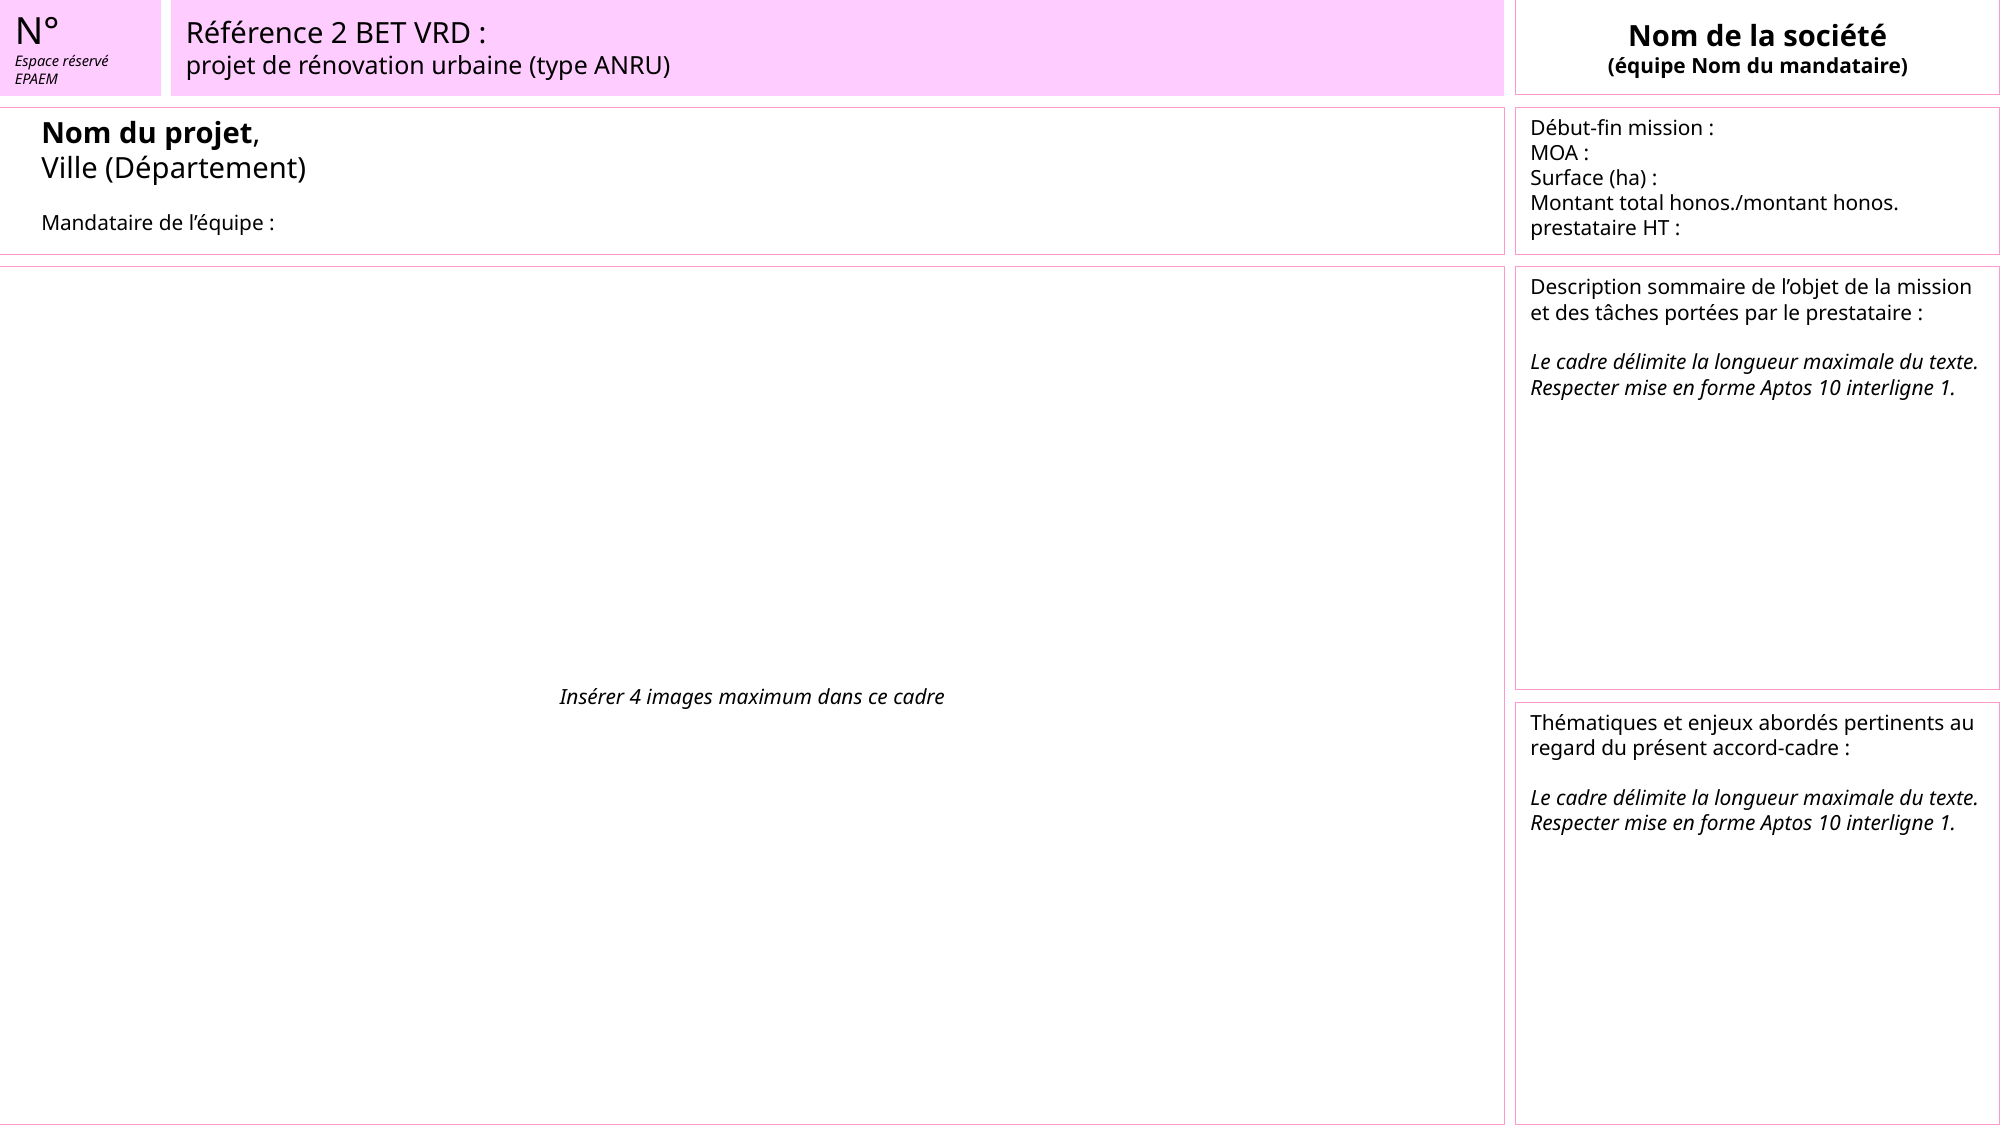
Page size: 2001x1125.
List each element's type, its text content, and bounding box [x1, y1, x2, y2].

text_box Thématiques et enjeux abordés pertinents au regard du présent accord-cadre : Le cadre délimite la longueur maximale du texte. Respecter mise en forme Aptos 10 interligne 1. [1515, 702, 2000, 1125]
text_box N° Espace réservé EPAEM [0, 0, 162, 96]
text_box Début-fin mission : MOA : Surface (ha) : Montant total honos./montant honos. prestataire HT : [1515, 107, 2000, 255]
text_box Insérer 4 images maximum dans ce cadre [0, 266, 1505, 1125]
text_box Description sommaire de l’objet de la mission et des tâches portées par le prestataire : Le cadre délimite la longueur maximale du texte. Respecter mise en forme Aptos 10 interligne 1. [1515, 266, 2000, 690]
text_box Nom de la société (équipe Nom du mandataire) [1515, 0, 2000, 95]
text_box Référence 2 BET VRD : projet de rénovation urbaine (type ANRU) [171, 0, 1505, 96]
text_box Nom du projet, Ville (Département) Mandataire de l’équipe : [0, 107, 1505, 255]
